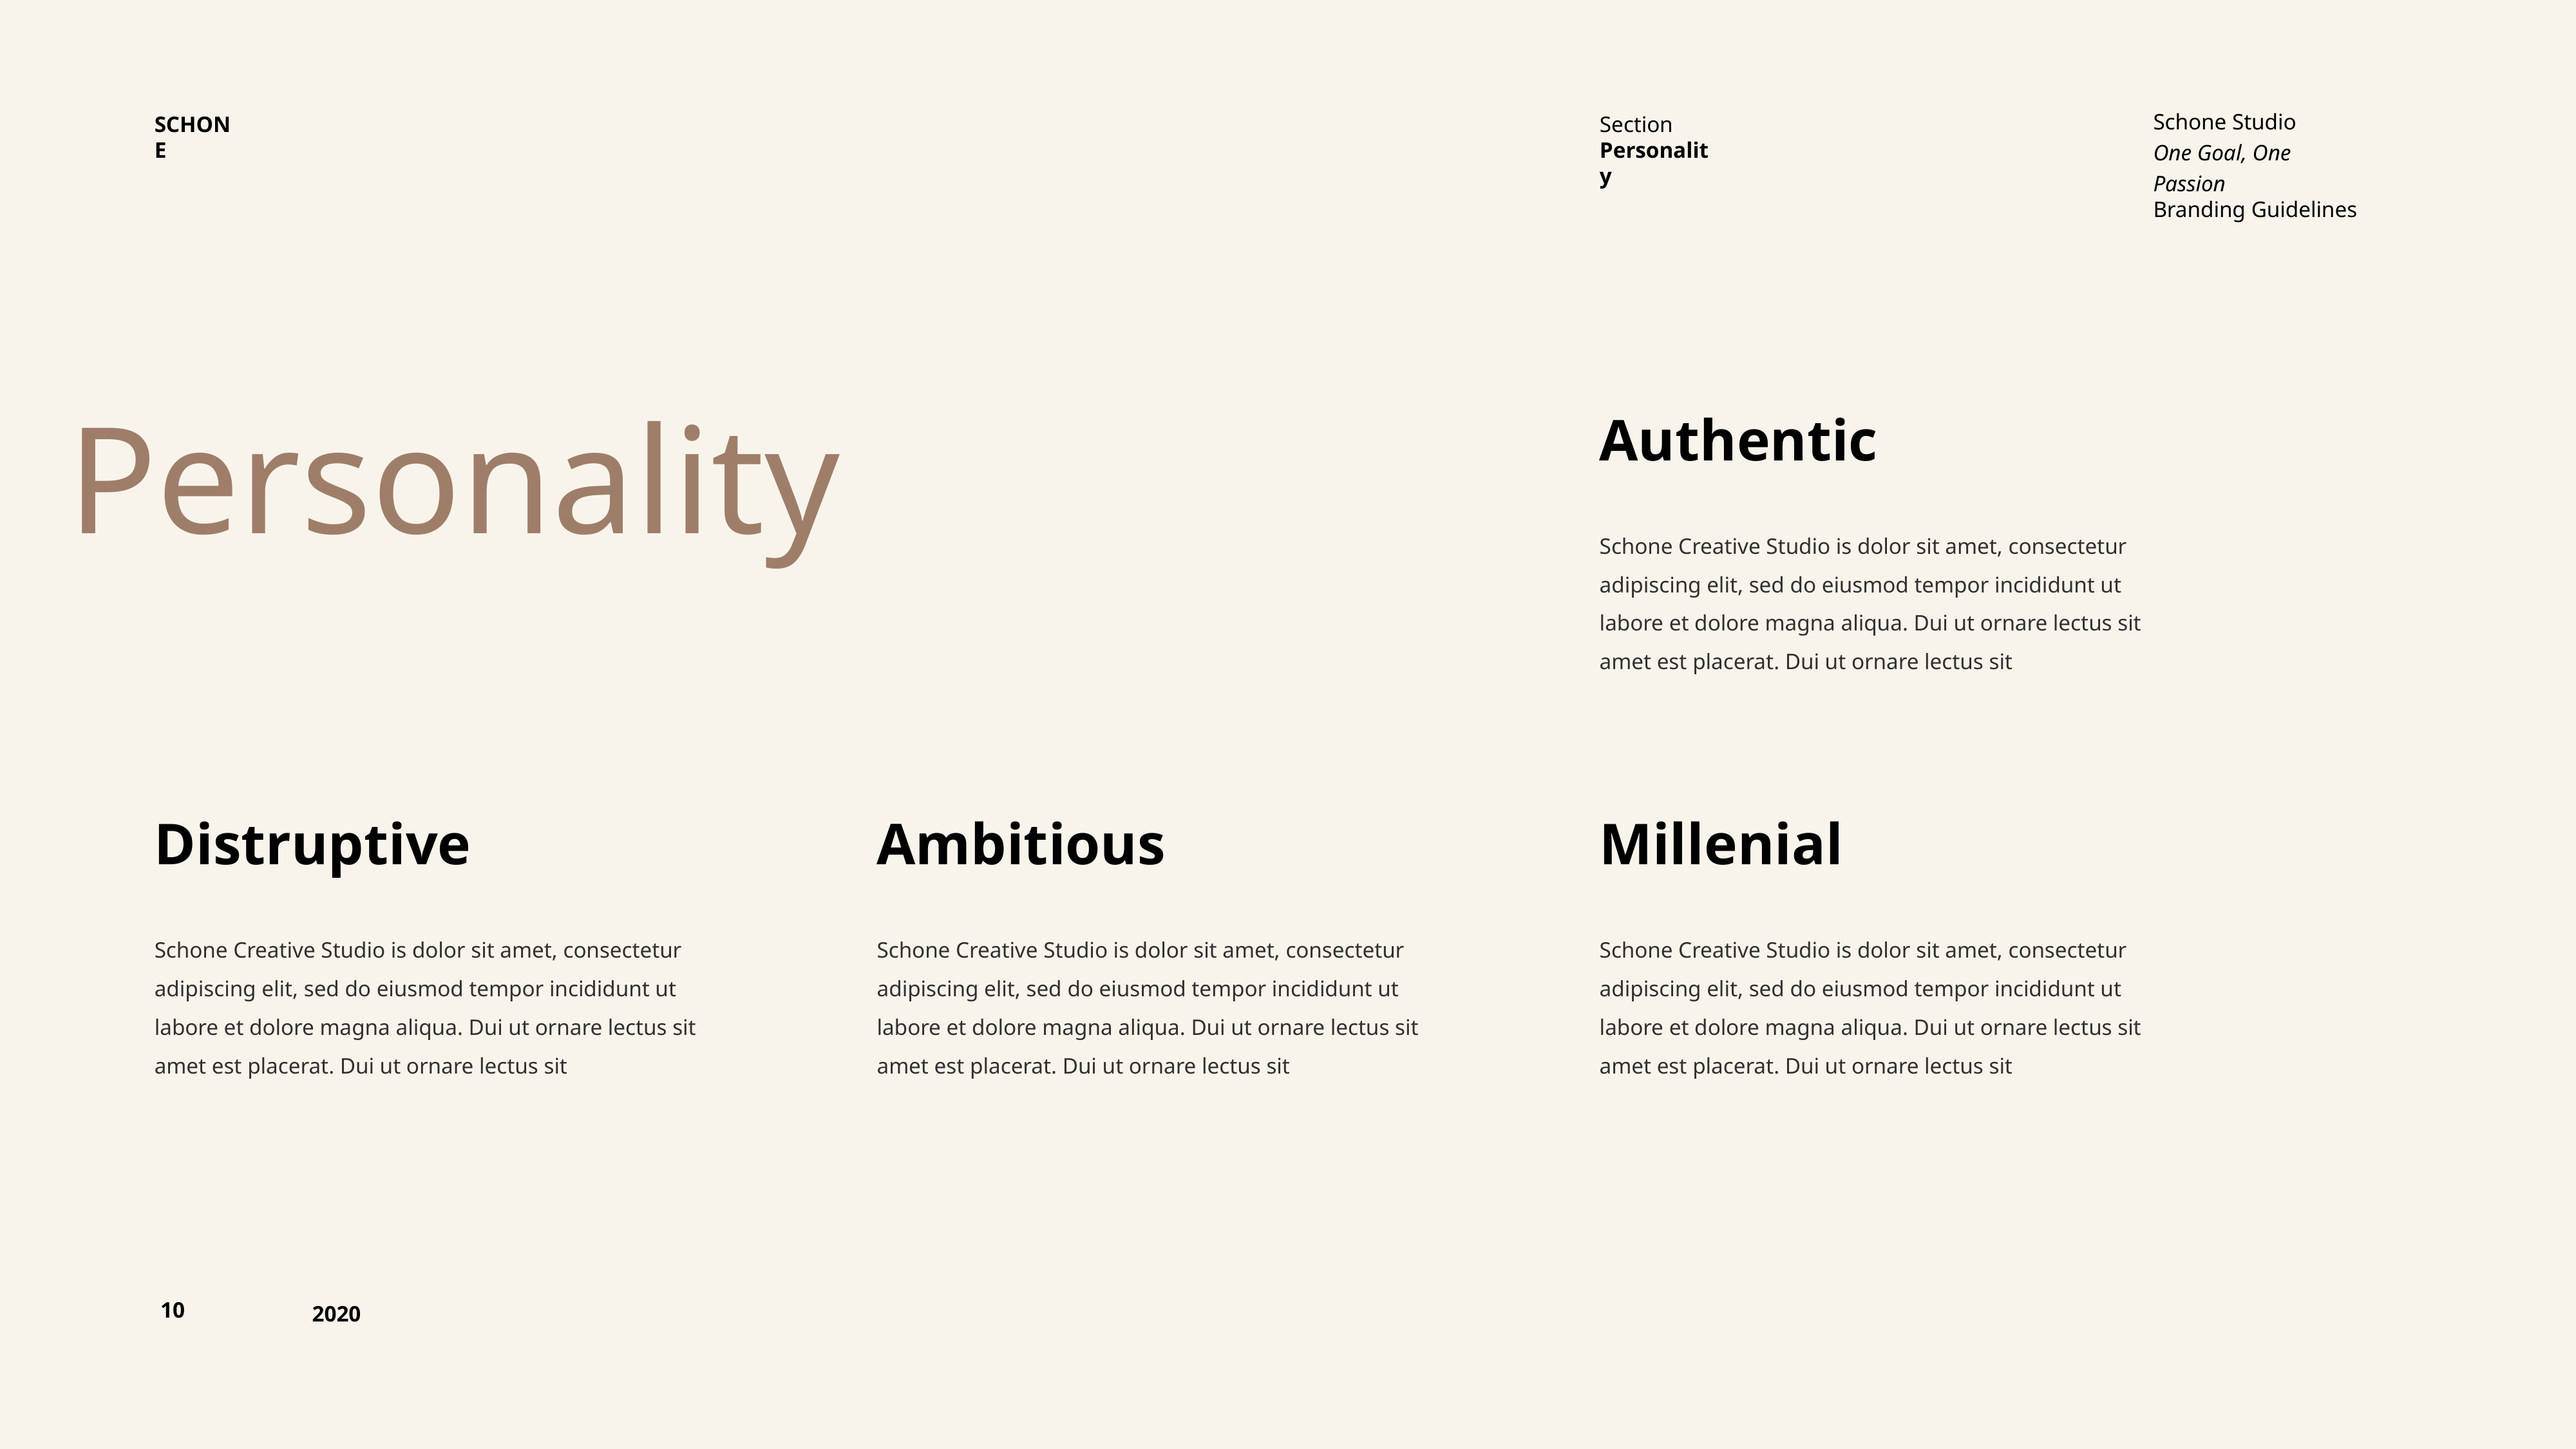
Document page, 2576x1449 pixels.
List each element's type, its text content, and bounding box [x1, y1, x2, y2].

text_box Schone Creative Studio is dolor sit amet, consectetur adipiscing elit, sed do eiusmod tempor incididunt ut labore et dolore magna aliqua. Dui ut ornare lectus sit amet est placerat. Dui ut ornare lectus sit [147, 916, 717, 1086]
text_box Millenial [1592, 800, 2163, 884]
text_box Personality [60, 412, 848, 570]
text_box Distruptive [147, 800, 717, 884]
list 2020 [304, 1293, 371, 1334]
text_box Schone Creative Studio is dolor sit amet, consectetur adipiscing elit, sed do eiusmod tempor incididunt ut labore et dolore magna aliqua. Dui ut ornare lectus sit amet est placerat. Dui ut ornare lectus sit [869, 916, 1440, 1086]
text_box Authentic [1592, 397, 2163, 480]
text_box Ambitious [869, 800, 1440, 884]
list Schone Studio One Goal, One Passion Branding Guidelines [2145, 116, 2371, 214]
text_box Schone Creative Studio is dolor sit amet, consectetur adipiscing elit, sed do eiusmod tempor incididunt ut labore et dolore magna aliqua. Dui ut ornare lectus sit amet est placerat. Dui ut ornare lectus sit [1592, 512, 2163, 681]
list Section Personality [1591, 116, 1718, 184]
list SCHONE [146, 116, 249, 158]
text_box Schone Creative Studio is dolor sit amet, consectetur adipiscing elit, sed do eiusmod tempor incididunt ut labore et dolore magna aliqua. Dui ut ornare lectus sit amet est placerat. Dui ut ornare lectus sit [1592, 916, 2163, 1086]
slide_number 10 [151, 1293, 194, 1334]
